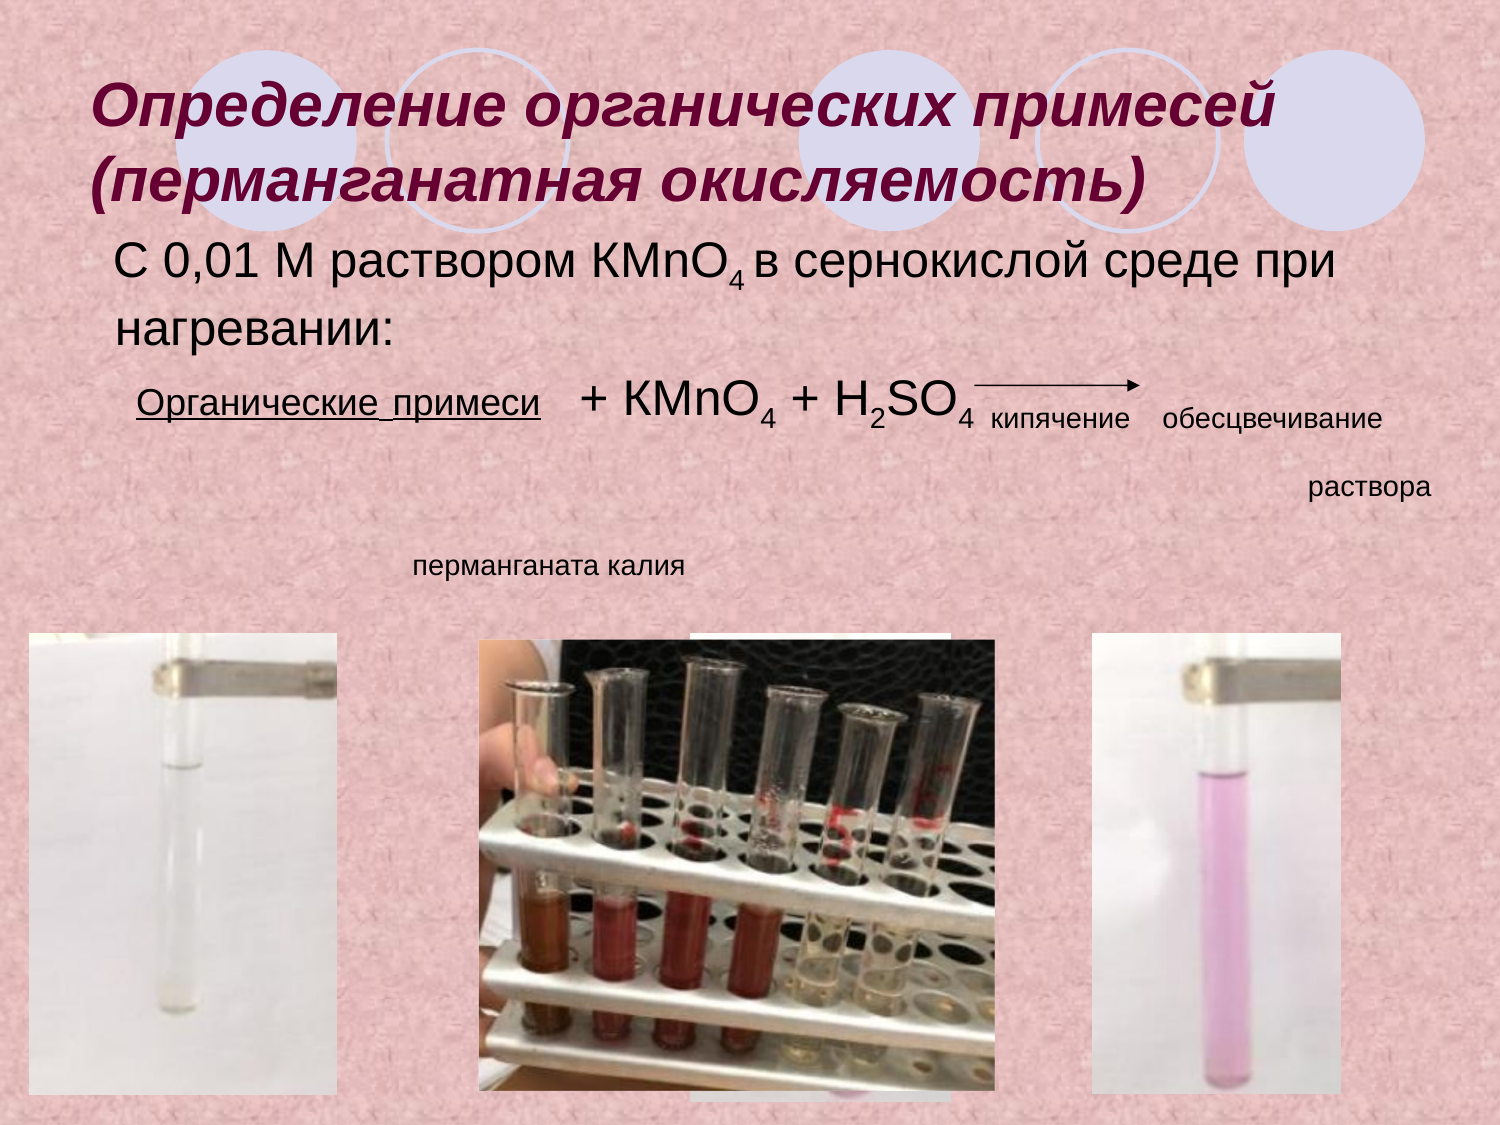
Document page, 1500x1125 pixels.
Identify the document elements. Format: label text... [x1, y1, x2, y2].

list С 0,01 М раствором КМnO4 в сернокислой среде при нагревании: Органические примеси + КМnO4 + H2SO4 кипячение обесцвечивание раствора перманганата калия [0, 220, 1447, 681]
text_box [974, 379, 1140, 392]
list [1092, 633, 1341, 1095]
picture [0, 0, 1500, 1125]
title Определение органических примесей (перманганатная окисляемость) [75, 45, 1425, 220]
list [29, 633, 337, 1095]
